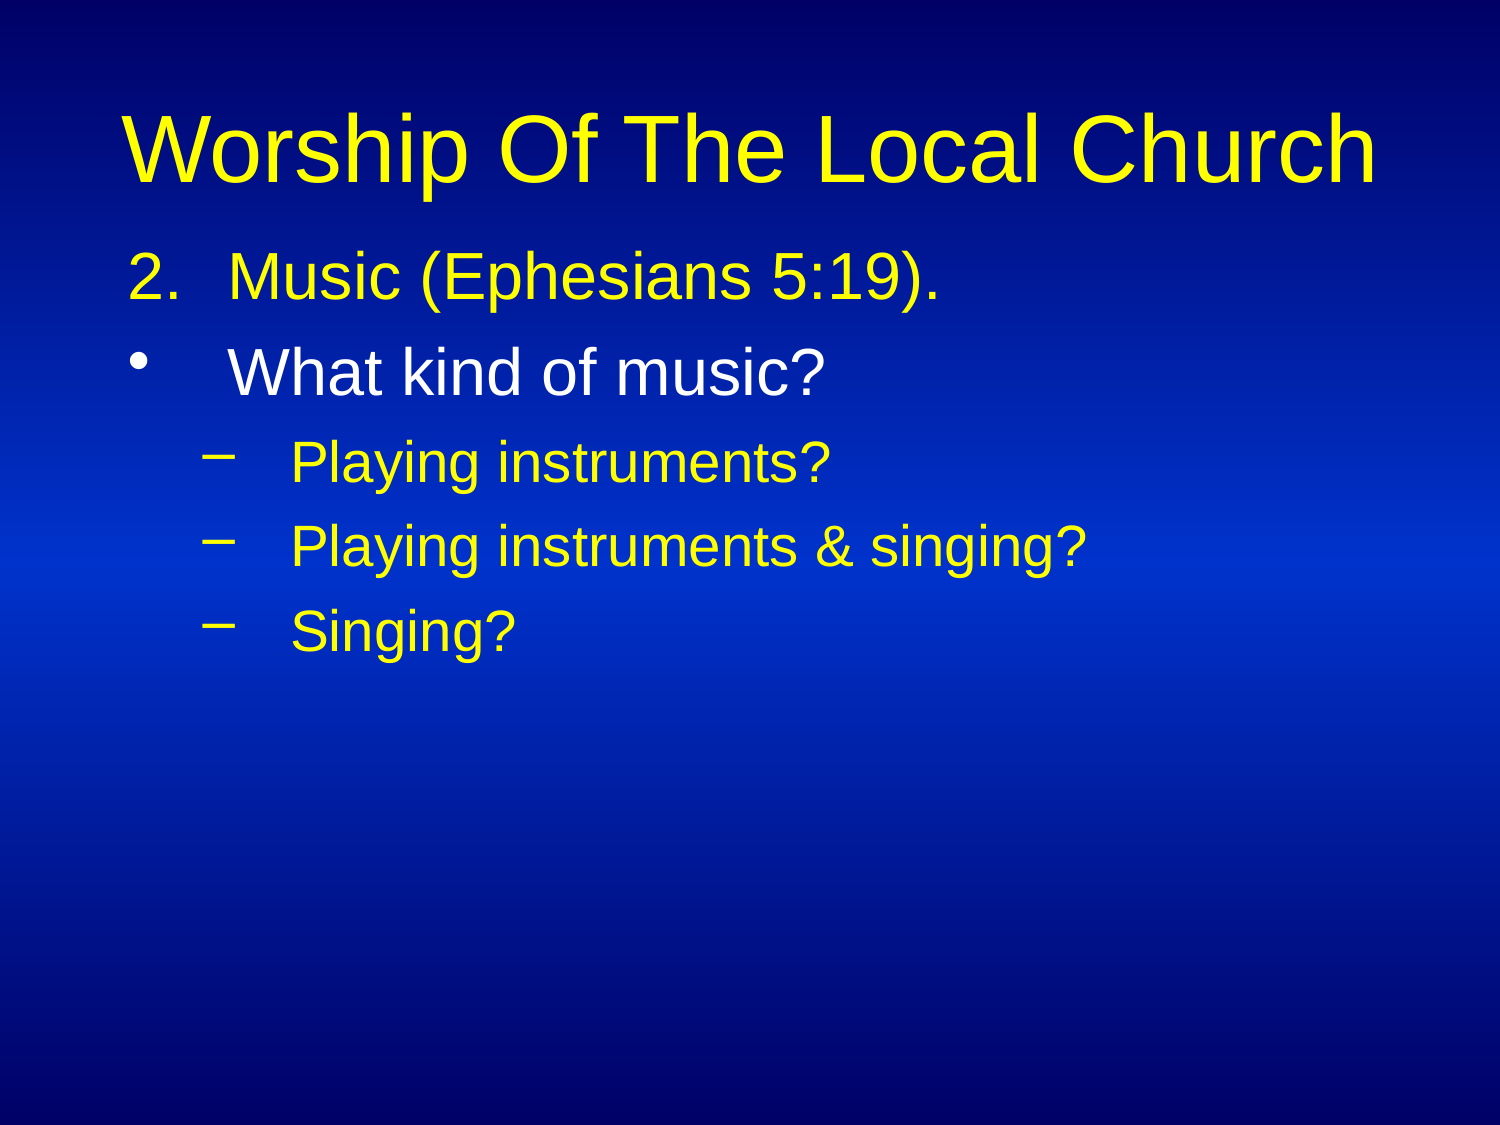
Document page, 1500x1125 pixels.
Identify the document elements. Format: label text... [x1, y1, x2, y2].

title Worship Of The Local Church [37, 50, 1463, 238]
list Music (Ephesians 5:19). What kind of music? Playing instruments? Playing instruments & singing? Singing? [112, 224, 1463, 1125]
